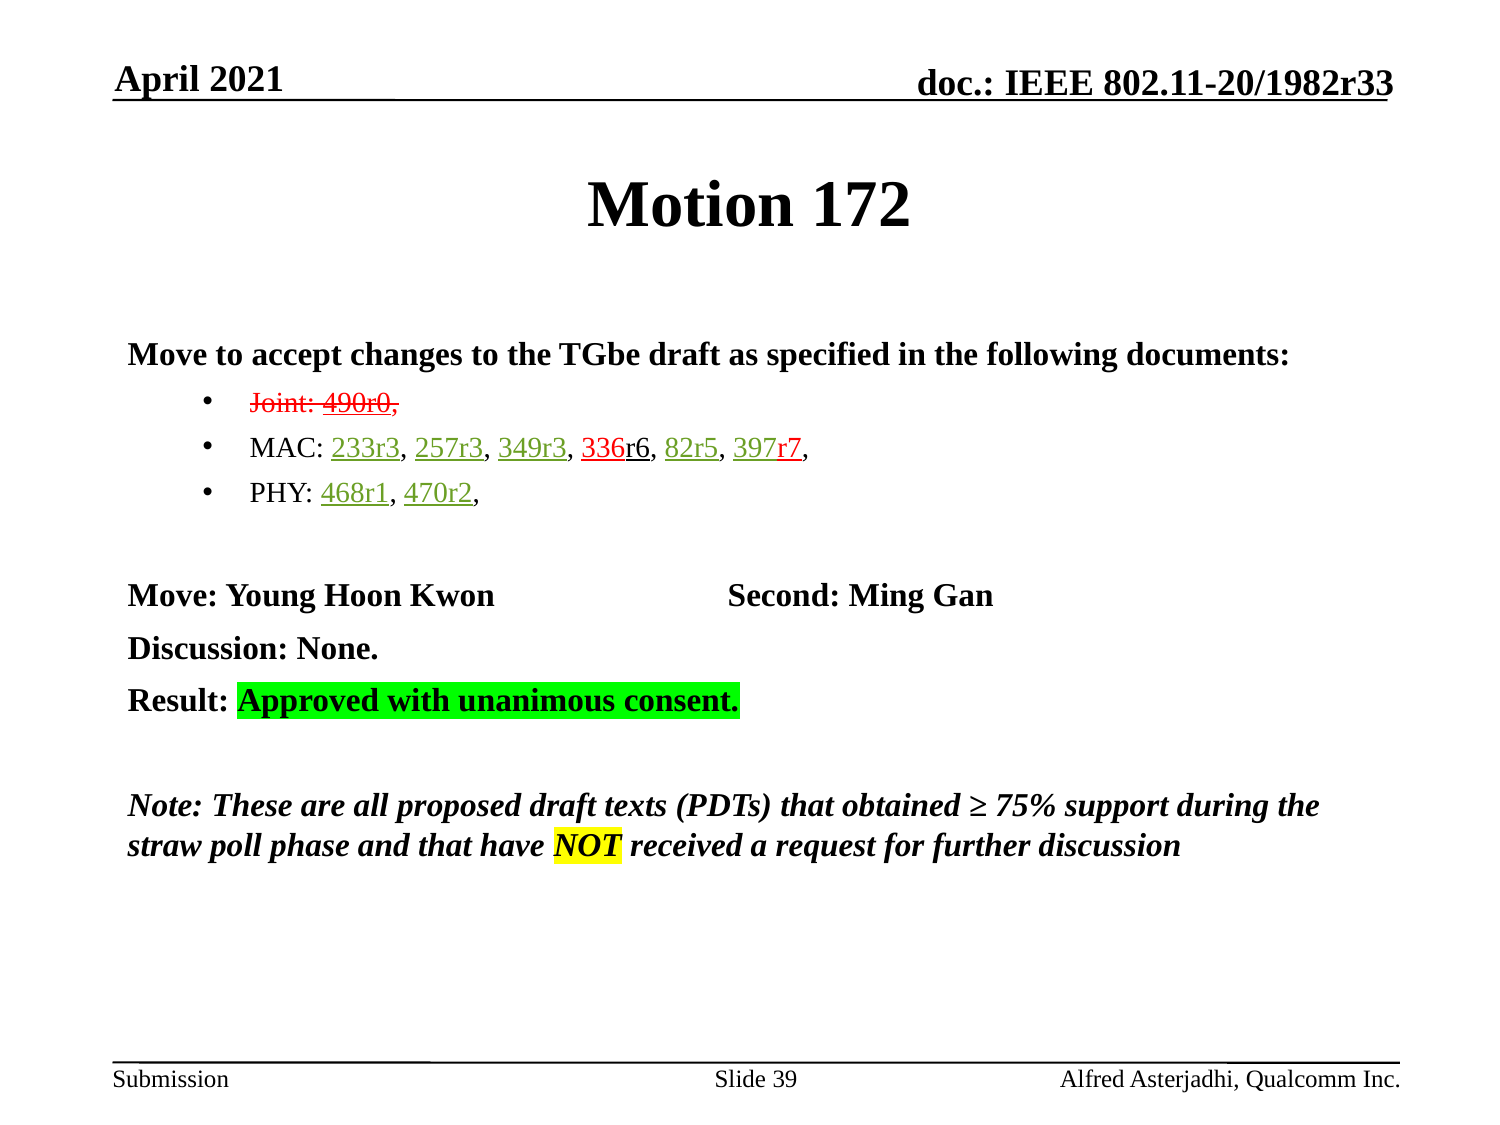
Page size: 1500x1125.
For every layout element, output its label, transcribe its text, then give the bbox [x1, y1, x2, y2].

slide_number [114, 54, 423, 100]
title Motion 172 [112, 112, 1388, 288]
footer Alfred Asterjadhi, Qualcomm Inc. [878, 1061, 1402, 1093]
slide_number Slide 39 [712, 1061, 800, 1123]
list Move to accept changes to the TGbe draft as specified in the following documents: Joint: 490r0, MAC: 233r3, 257r3, 349r3, 336r6, 82r5, 397r7, PHY: 468r1, 470r2, Move: Young Hoon Kwon Second: Ming Gan Discussion: None. Result: Approved with unanimous consent. Note: These are all proposed draft texts (PDTs) that obtained ≥ 75% support during the straw poll phase and that have NOT received a request for further discussion [112, 324, 1388, 1000]
